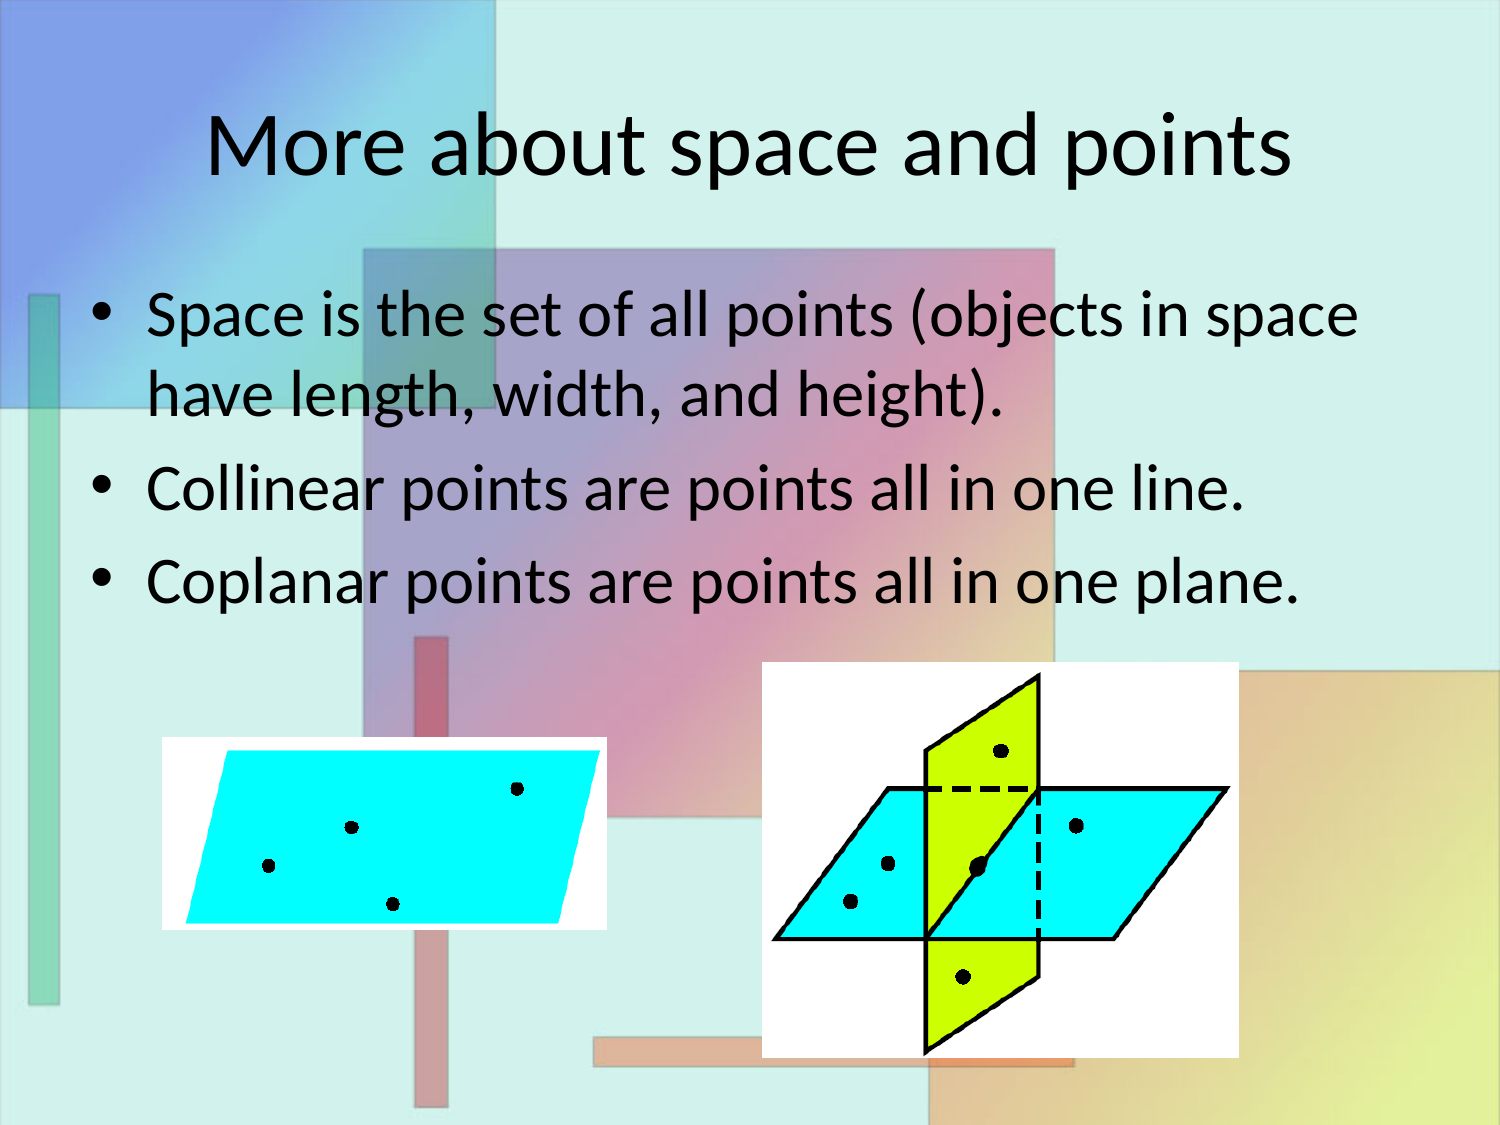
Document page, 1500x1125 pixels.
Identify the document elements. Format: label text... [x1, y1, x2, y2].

list Space is the set of all points (objects in space have length, width, and height). Collinear points are points all in one line. Coplanar points are points all in one plane. [75, 262, 1425, 1005]
title More about space and points [75, 45, 1425, 233]
picture [0, 0, 1500, 1125]
